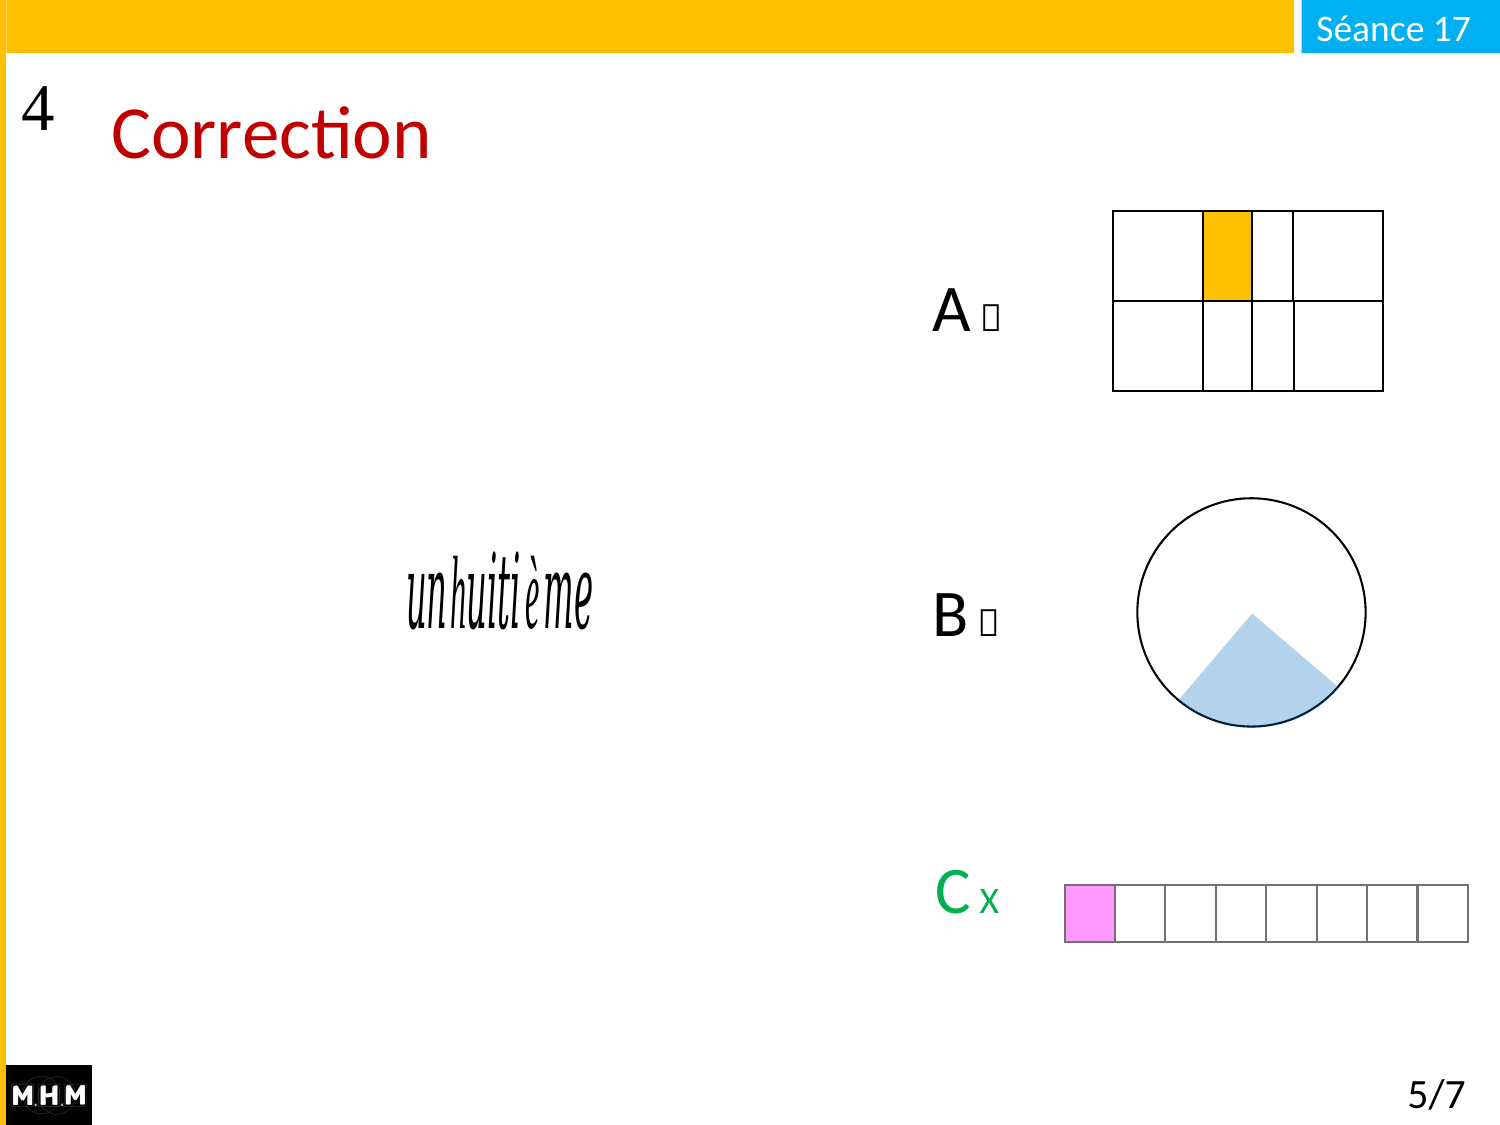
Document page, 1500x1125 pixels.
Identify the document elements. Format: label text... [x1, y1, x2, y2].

text_box [1112, 300, 1202, 392]
text_box C X [920, 839, 1068, 935]
text_box A  [918, 257, 1065, 353]
list 5/7 [1373, 1064, 1500, 1125]
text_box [1202, 211, 1383, 392]
picture [6, 1065, 92, 1125]
text_box [1112, 210, 1204, 300]
text_box C  [918, 849, 1065, 944]
title Correction [96, 60, 1391, 208]
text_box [1137, 498, 1367, 728]
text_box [1064, 884, 1468, 943]
text_box B  [918, 562, 1065, 658]
